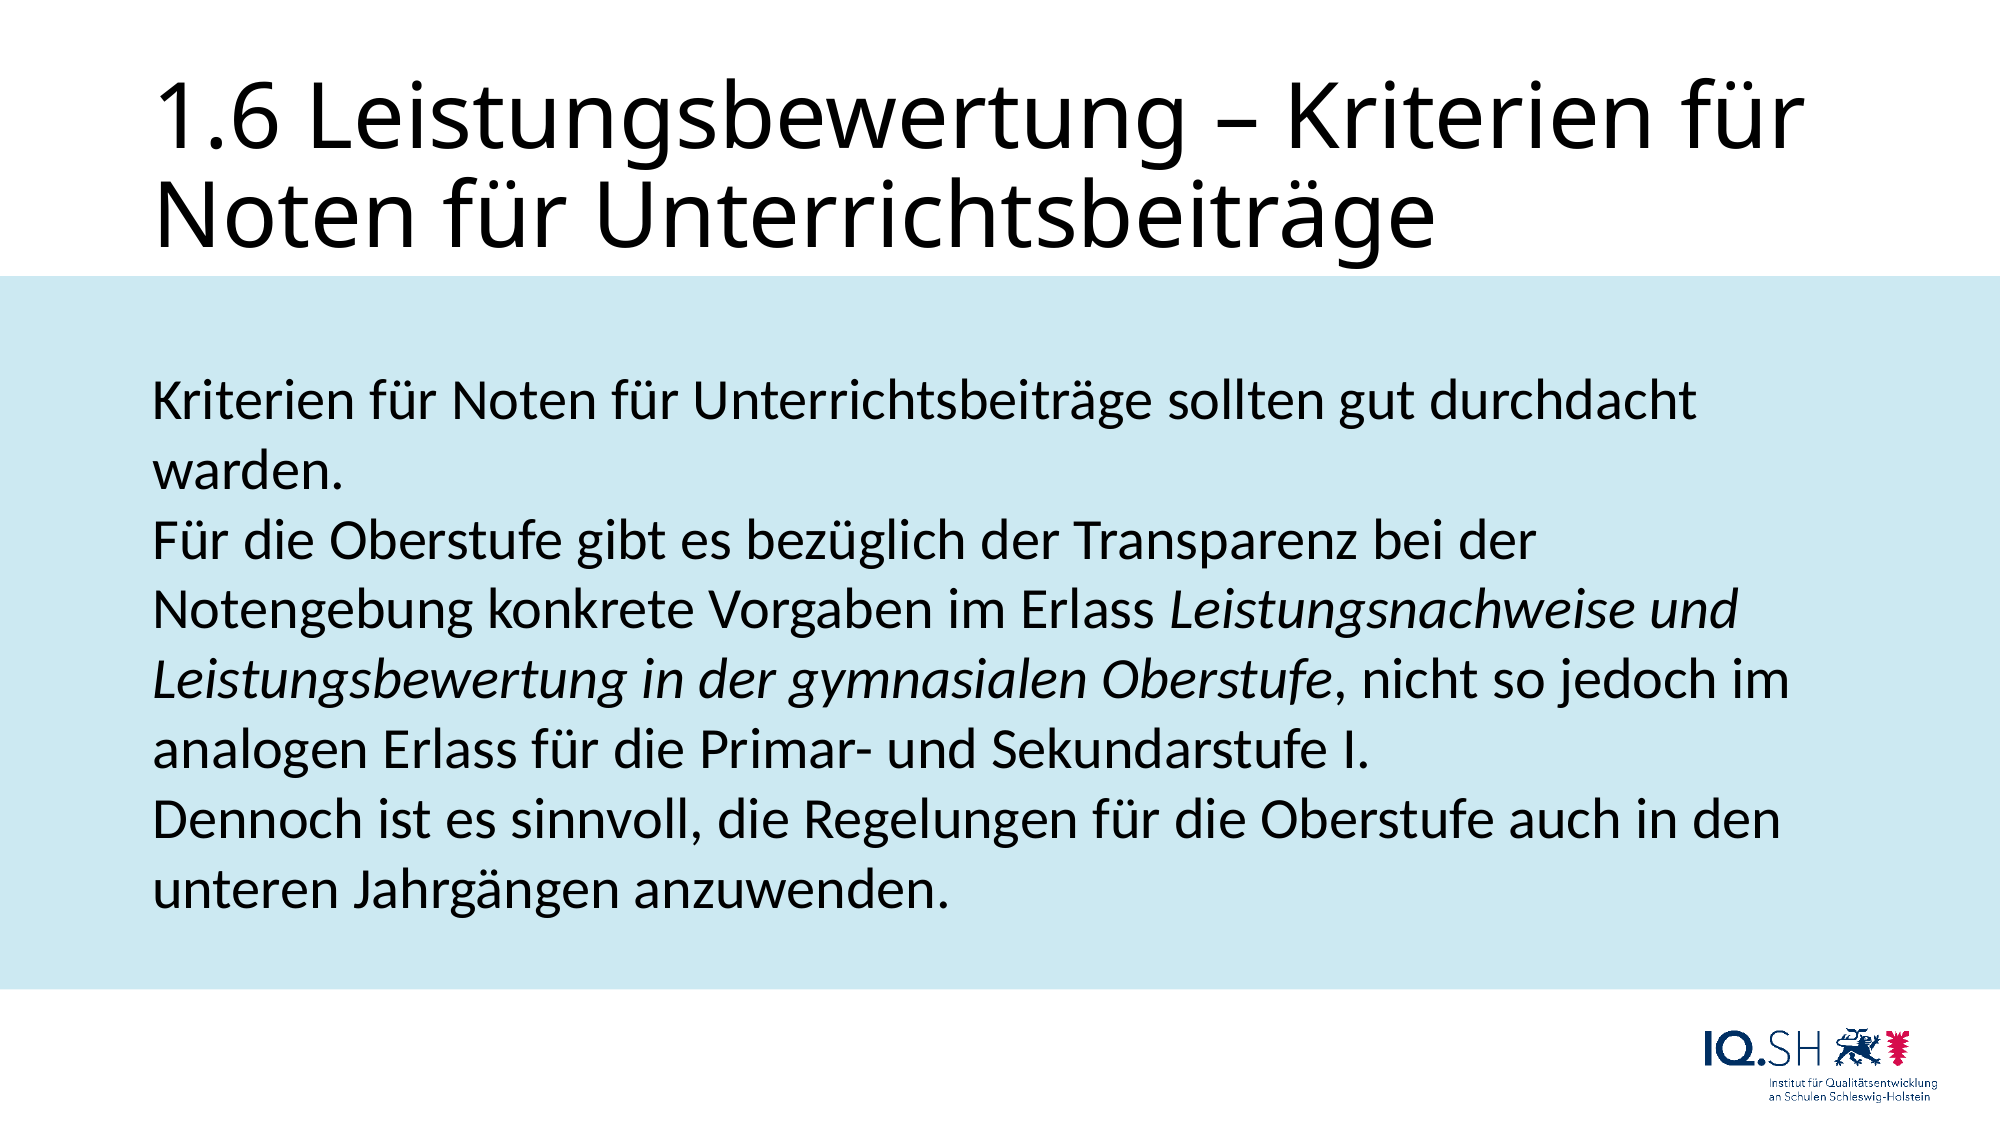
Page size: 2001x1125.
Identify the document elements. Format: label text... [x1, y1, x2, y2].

picture [1705, 1028, 1937, 1103]
list Kriterien für Noten für Unterrichtsbeiträge sollten gut durchdacht warden. Für die Oberstufe gibt es bezüglich der Transparenz bei der Notengebung konkrete Vorgaben im Erlass Leistungsnachweise und Leistungsbewertung in der gymnasialen Oberstufe, nicht so jedoch im analogen Erlass für die Primar- und Sekundarstufe I. Dennoch ist es sinnvoll, die Regelungen für die Oberstufe auch in den unteren Jahrgängen anzuwenden. [137, 299, 1863, 982]
title 1.6 Leistungsbewertung – Kriterien für Noten für Unterrichtsbeiträge [137, 59, 1863, 278]
